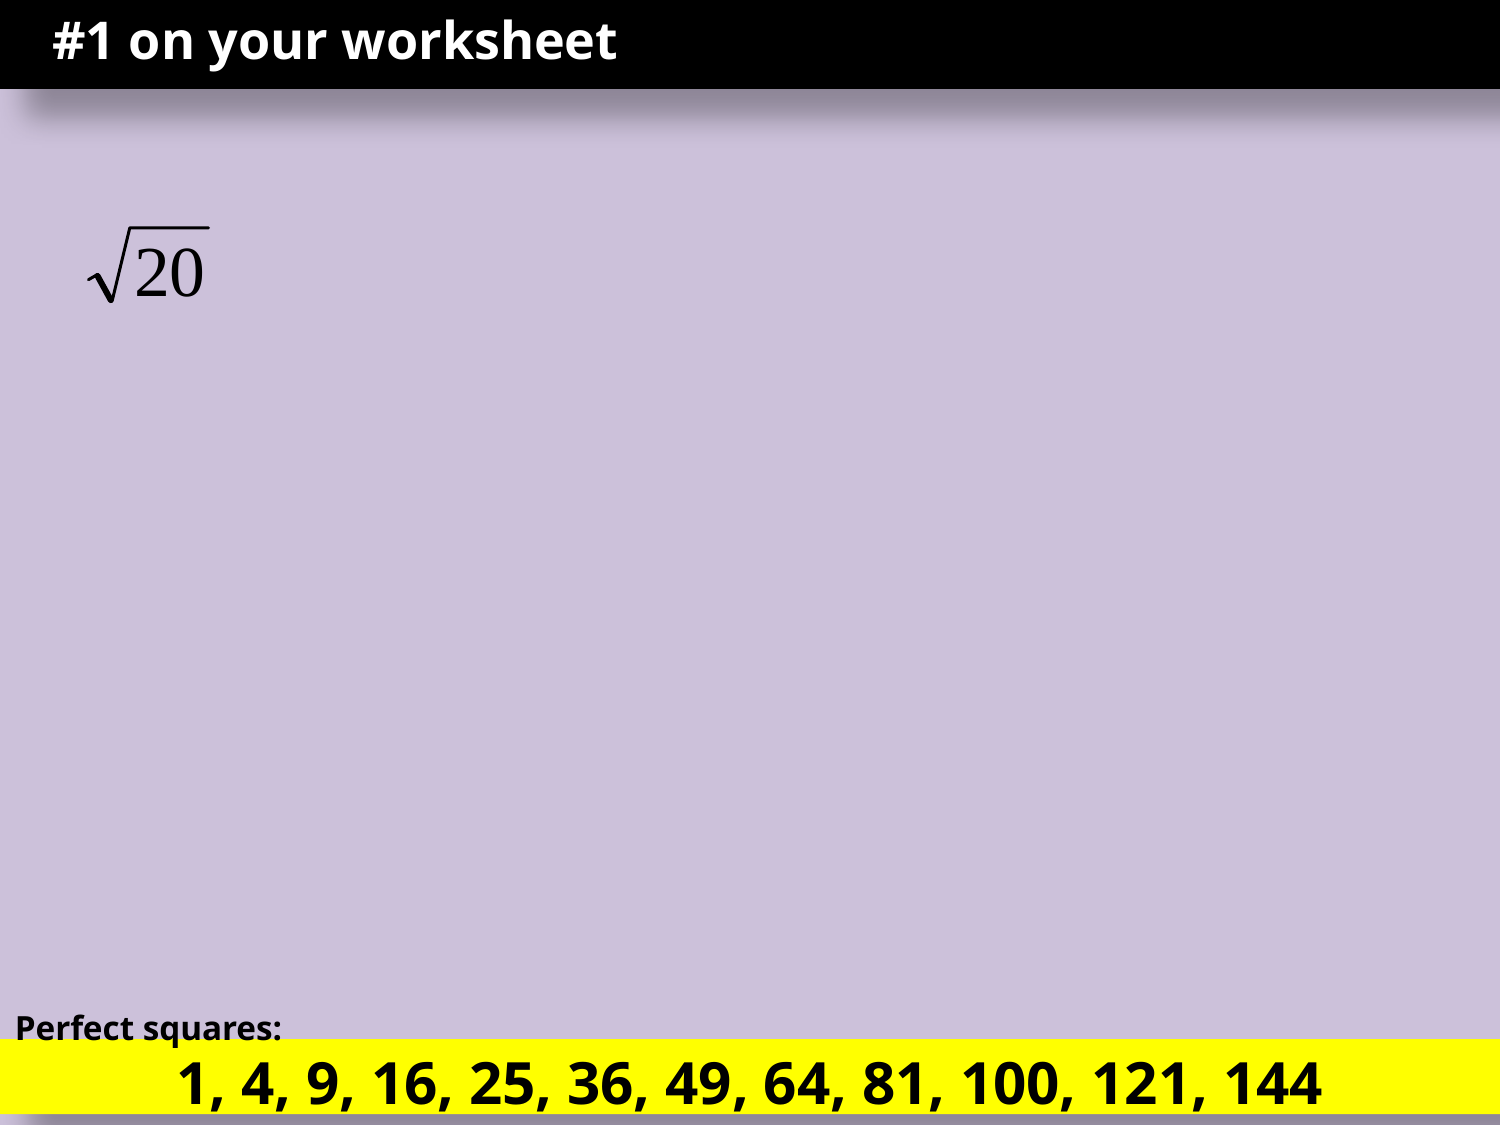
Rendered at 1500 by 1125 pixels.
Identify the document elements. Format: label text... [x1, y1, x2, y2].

text_box #1 on your worksheet [37, 0, 1475, 78]
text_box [74, 212, 225, 321]
text_box 1, 4, 9, 16, 25, 36, 49, 64, 81, 100, 121, 144 [0, 1039, 1500, 1124]
text_box [0, 0, 1500, 89]
text_box Perfect squares: [0, 999, 350, 1055]
